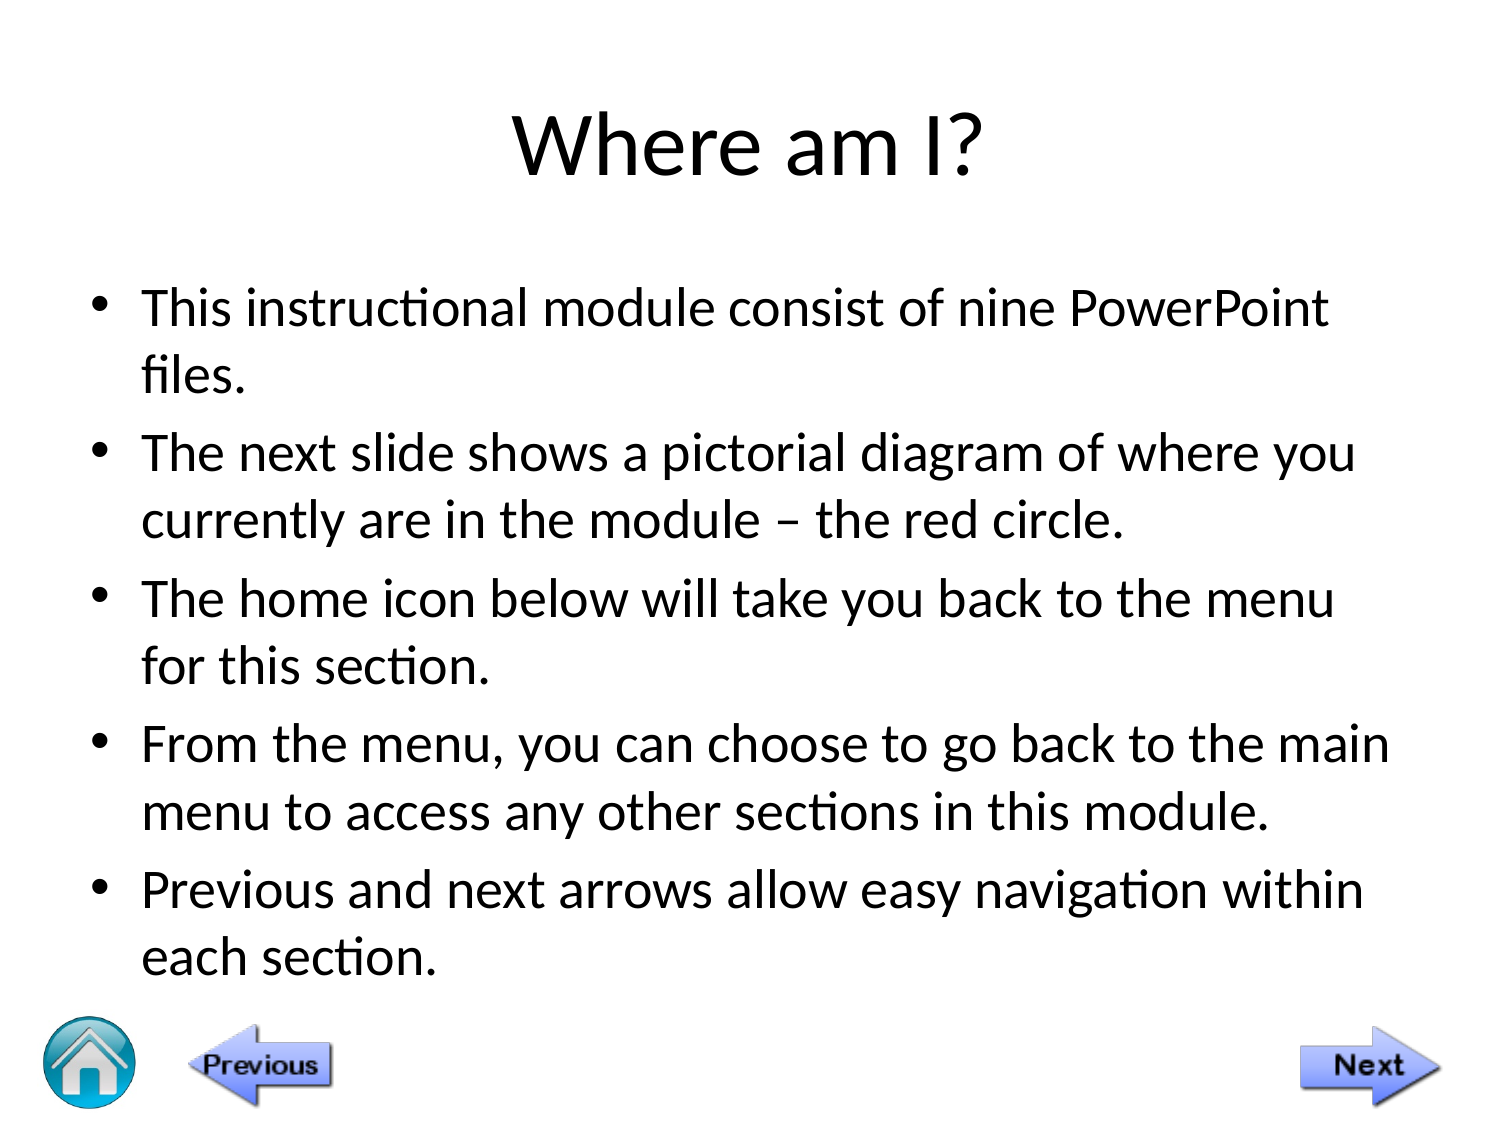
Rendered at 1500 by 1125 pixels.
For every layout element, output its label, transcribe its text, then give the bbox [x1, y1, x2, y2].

picture [1299, 1025, 1447, 1113]
picture [37, 1009, 141, 1113]
title Where am I? [75, 45, 1425, 233]
picture [187, 1023, 338, 1113]
list This instructional module consist of nine PowerPoint files. The next slide shows a pictorial diagram of where you currently are in the module – the red circle. The home icon below will take you back to the menu for this section. From the menu, you can choose to go back to the main menu to access any other sections in this module. Previous and next arrows allow easy navigation within each section. [75, 262, 1425, 1005]
